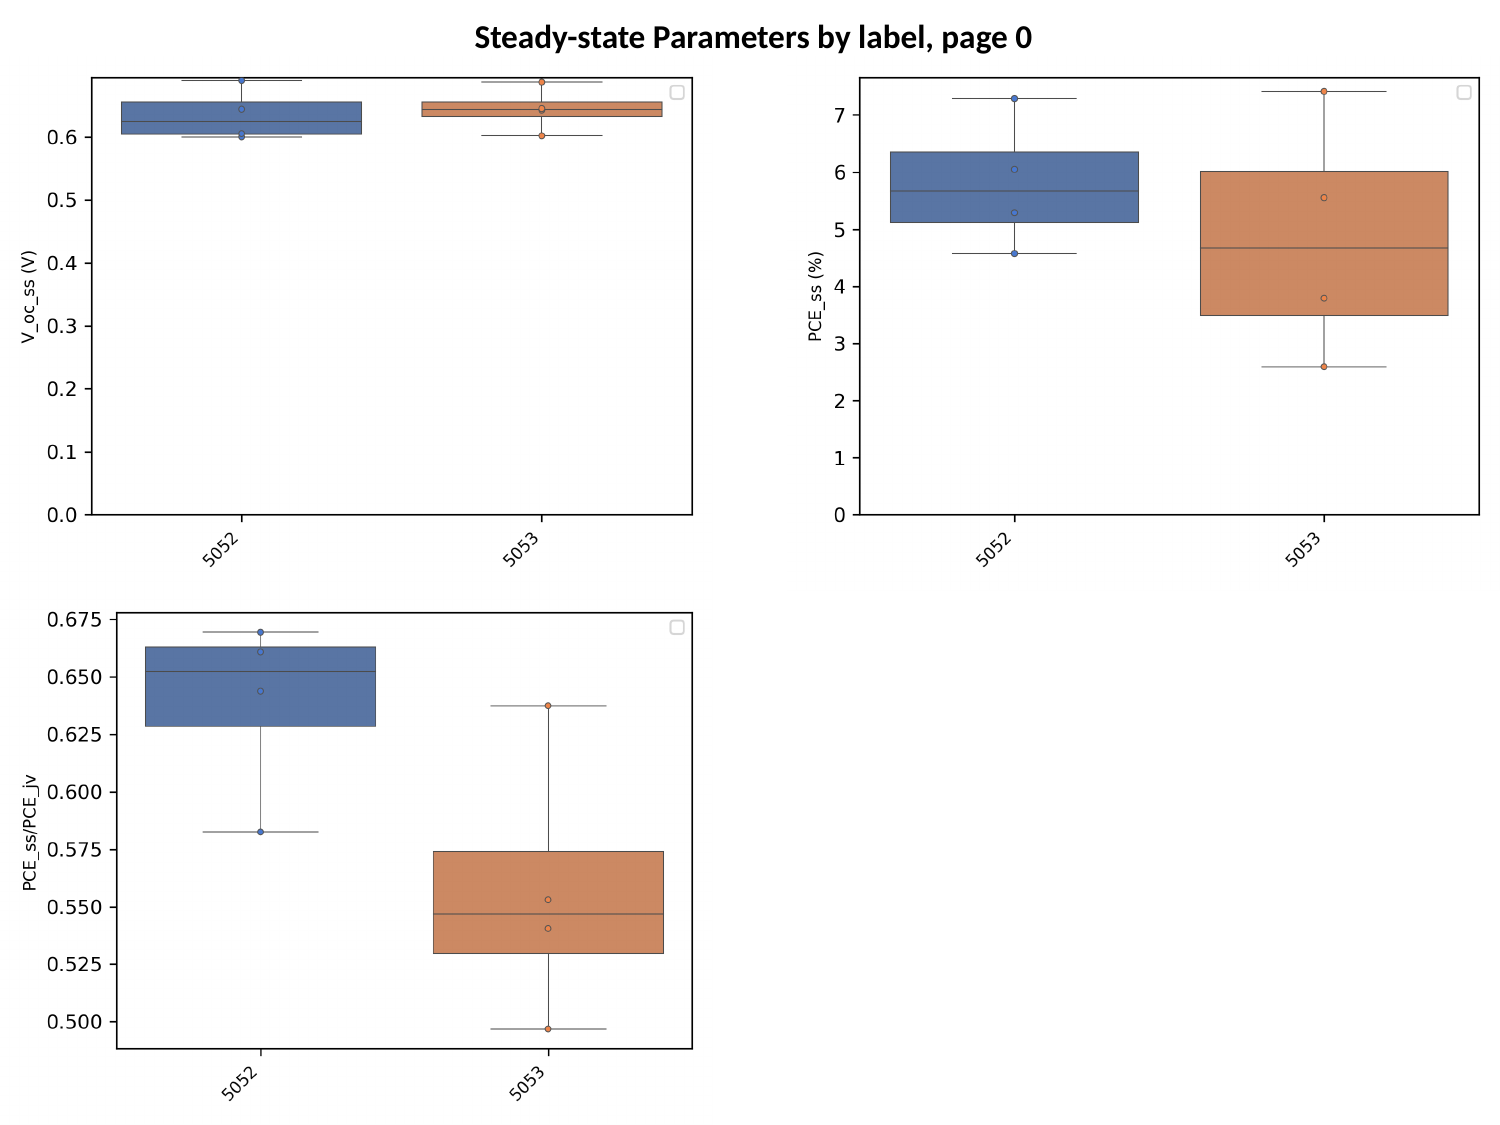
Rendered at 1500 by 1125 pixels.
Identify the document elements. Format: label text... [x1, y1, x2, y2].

picture [0, 56, 713, 1125]
title Steady-state Parameters by label, page 0 [0, 0, 1500, 75]
picture [787, 56, 1500, 591]
